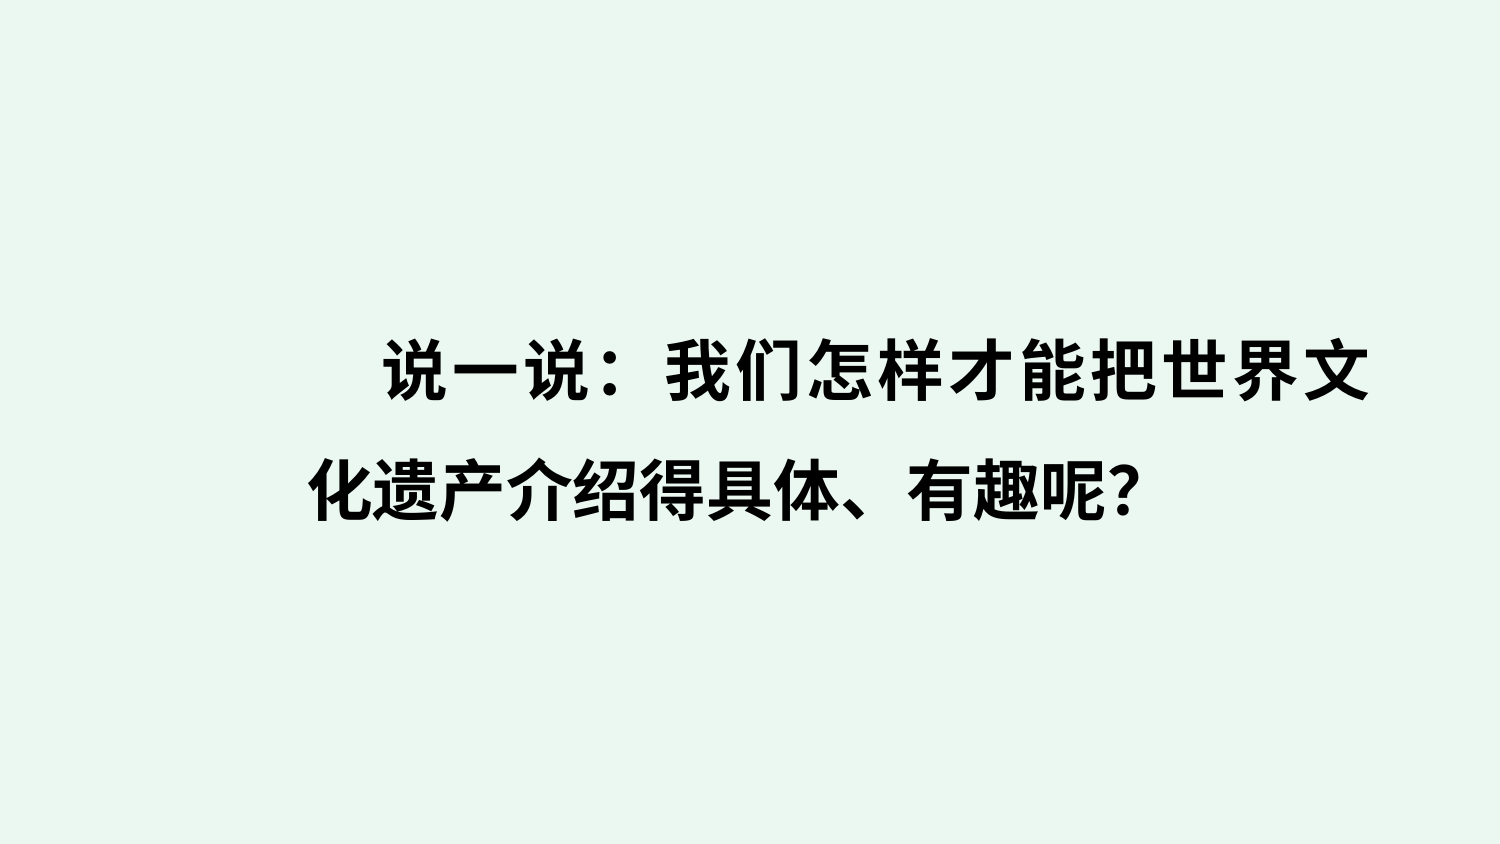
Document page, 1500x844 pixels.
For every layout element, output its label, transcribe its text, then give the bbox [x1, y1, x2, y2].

text_box 说一说：我们怎样才能把世界文化遗产介绍得具体、有趣呢？ [331, 320, 1346, 499]
text_box 重 点 [326, 315, 1351, 504]
text_box 关于长城的谚语也很多，如：不到长城非好汉；不到九门口，枉来长城走。这些谚语即表明了长城在人们心中的地位，也表明了建造长城的不易。 [323, 312, 1354, 507]
